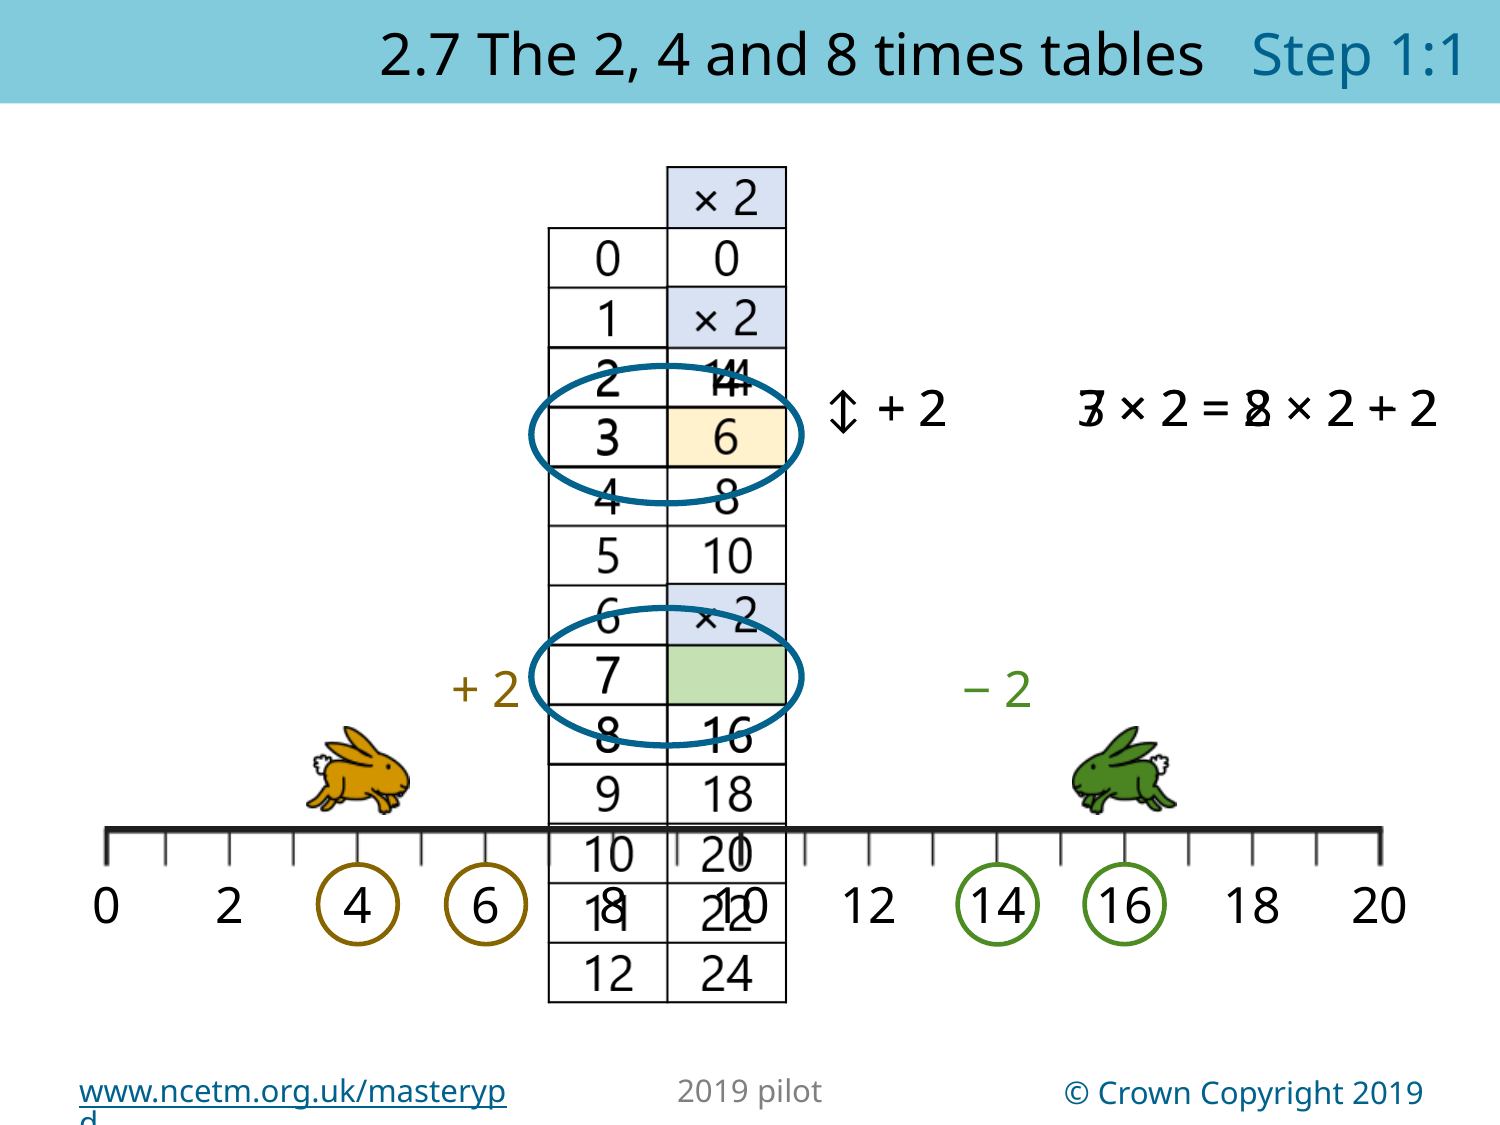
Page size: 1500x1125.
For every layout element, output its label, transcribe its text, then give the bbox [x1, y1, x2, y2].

picture [1072, 726, 1177, 815]
picture [546, 712, 789, 826]
text_box [531, 410, 540, 459]
text_box [793, 652, 802, 701]
text_box [795, 413, 802, 456]
picture [546, 469, 790, 641]
picture [546, 370, 790, 499]
picture [546, 151, 790, 400]
text_box ↑ − 2 [805, 369, 963, 445]
list 2.7 The 2, 4 and 8 times tables Step 1:1 [0, 0, 1500, 104]
text_box − 2 [947, 650, 1048, 726]
text_box + 2 [436, 650, 537, 726]
text_box [531, 652, 540, 701]
picture [546, 943, 789, 1033]
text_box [78, 826, 1423, 943]
picture [305, 726, 410, 815]
text_box 7 × 2 = 8 × 2 − 2 [1063, 369, 1455, 445]
picture [546, 612, 789, 742]
